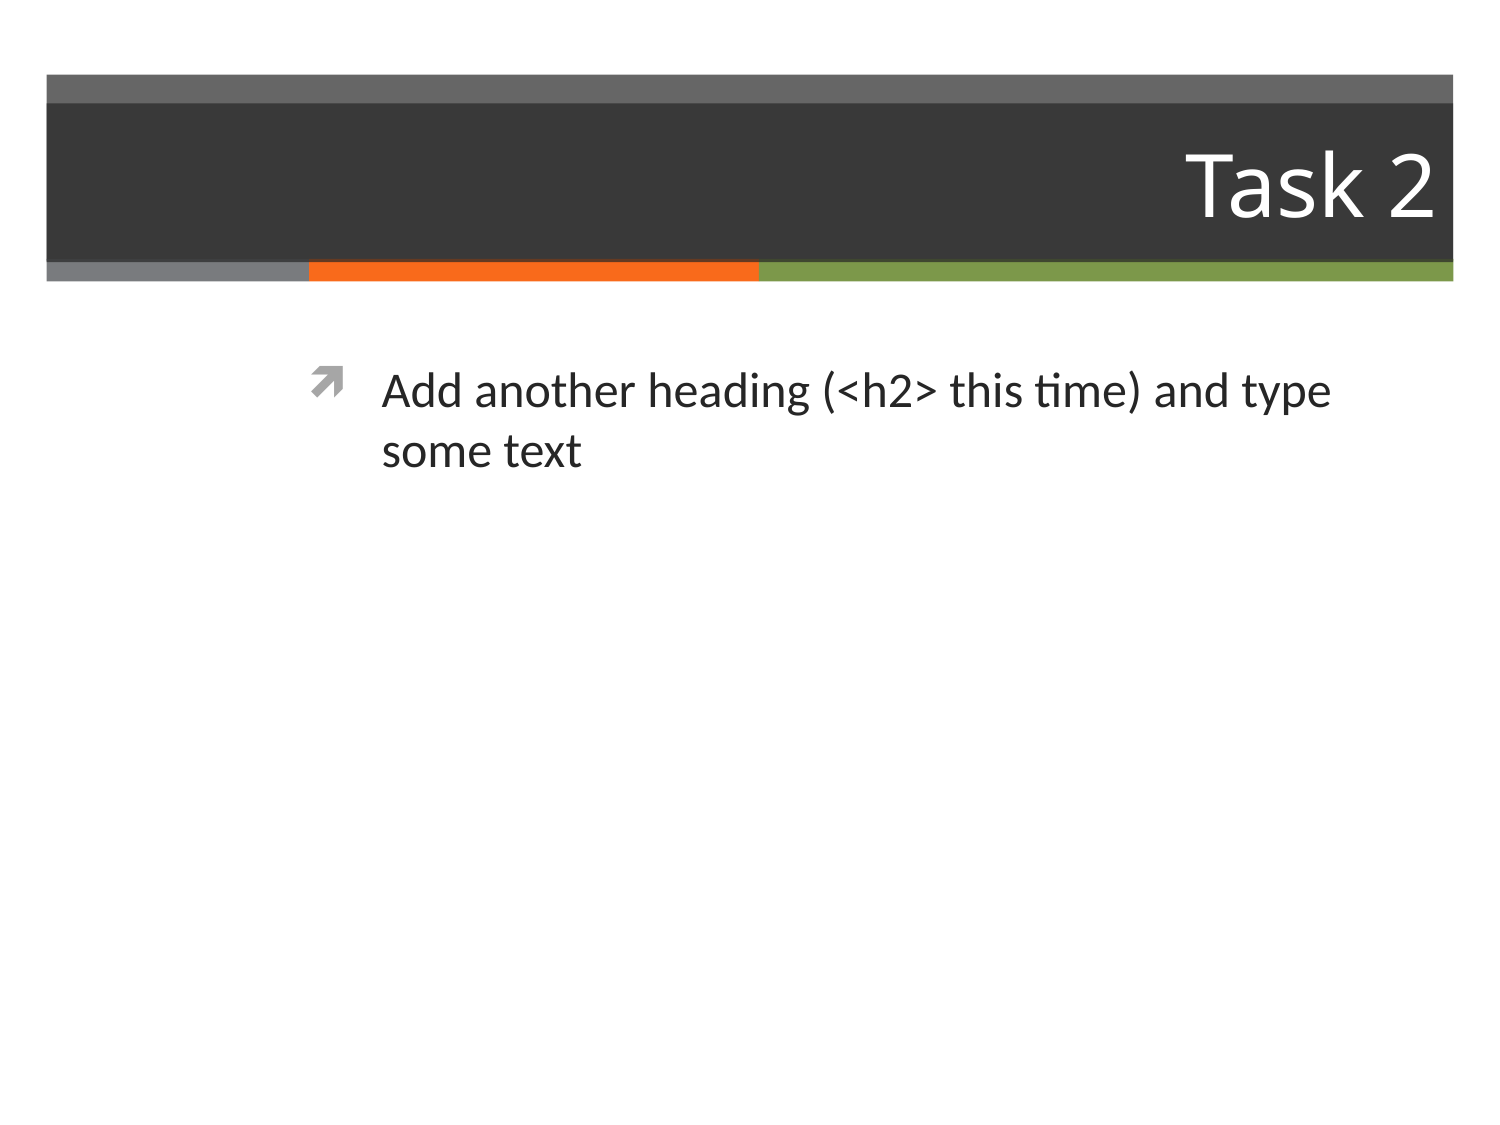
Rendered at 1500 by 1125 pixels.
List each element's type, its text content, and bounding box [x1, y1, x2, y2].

list Add another heading (<h2> this time) and type some text [292, 350, 1454, 1005]
title Task 2 [46, 103, 1454, 263]
